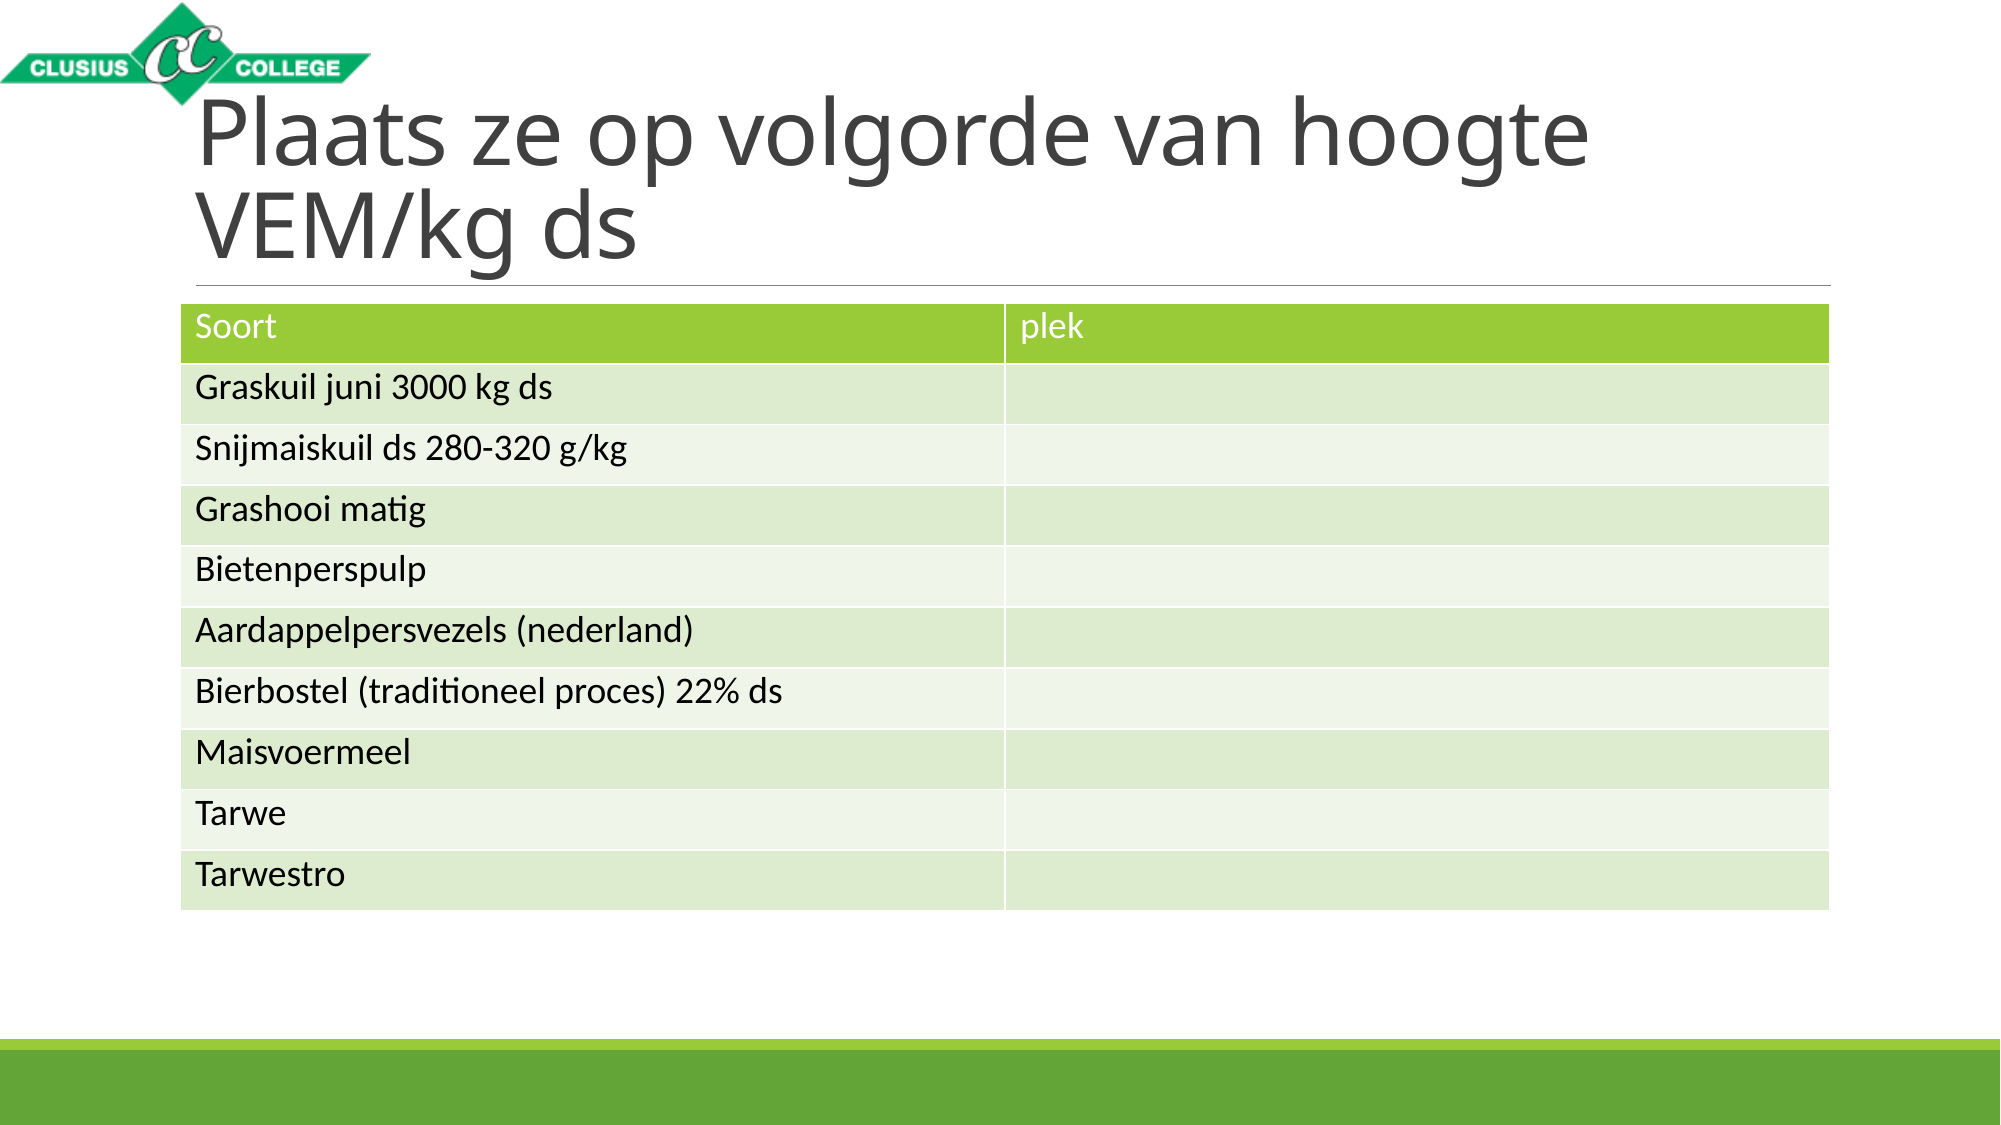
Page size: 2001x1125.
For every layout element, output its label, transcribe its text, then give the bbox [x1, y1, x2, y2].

table_cell [1006, 425, 1829, 484]
table_cell [1006, 365, 1829, 424]
table_cell [1006, 669, 1829, 728]
title Plaats ze op volgorde van hoogte VEM/kg ds [180, 47, 1830, 285]
table_cell Bierbostel (traditioneel proces) 22% ds [181, 669, 1004, 728]
table_cell Tarwe [181, 790, 1004, 849]
table_header plek [1006, 304, 1829, 363]
table_cell Aardappelpersvezels (nederland) [181, 608, 1004, 667]
table_cell Grashooi matig [181, 486, 1004, 545]
table_cell Graskuil juni 3000 kg ds [181, 365, 1004, 424]
picture [0, 1, 371, 108]
table_cell [1006, 547, 1829, 606]
table_cell Snijmaiskuil ds 280-320 g/kg [181, 425, 1004, 484]
table_cell [1006, 790, 1829, 849]
table_cell Bietenperspulp [181, 547, 1004, 606]
table_cell Maisvoermeel [181, 730, 1004, 789]
table_cell Tarwestro [181, 851, 1004, 910]
table_cell [1006, 730, 1829, 789]
table_cell [1006, 486, 1829, 545]
table_cell [1006, 851, 1829, 910]
table_cell [1006, 608, 1829, 667]
table_header Soort [181, 304, 1004, 363]
